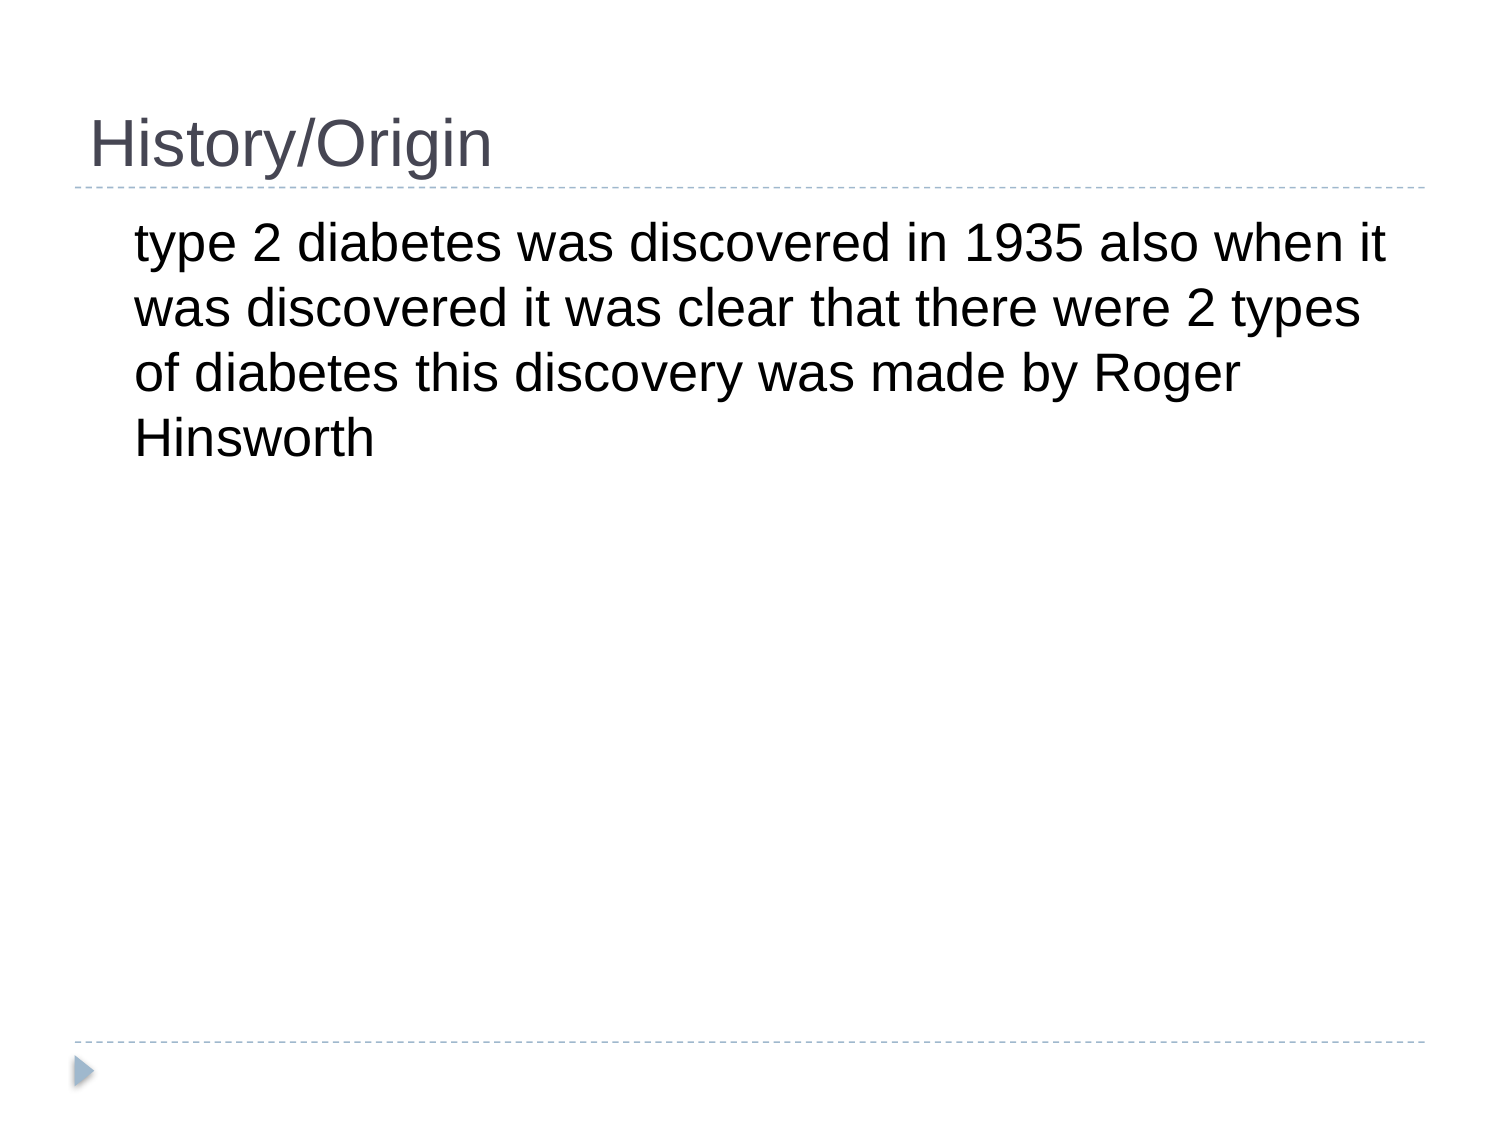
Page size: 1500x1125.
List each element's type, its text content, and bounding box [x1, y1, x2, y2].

title History/Origin [75, 24, 1425, 188]
list type 2 diabetes was discovered in 1935 also when it was discovered it was clear that there were 2 types of diabetes this discovery was made by Roger Hinsworth [75, 200, 1425, 1006]
